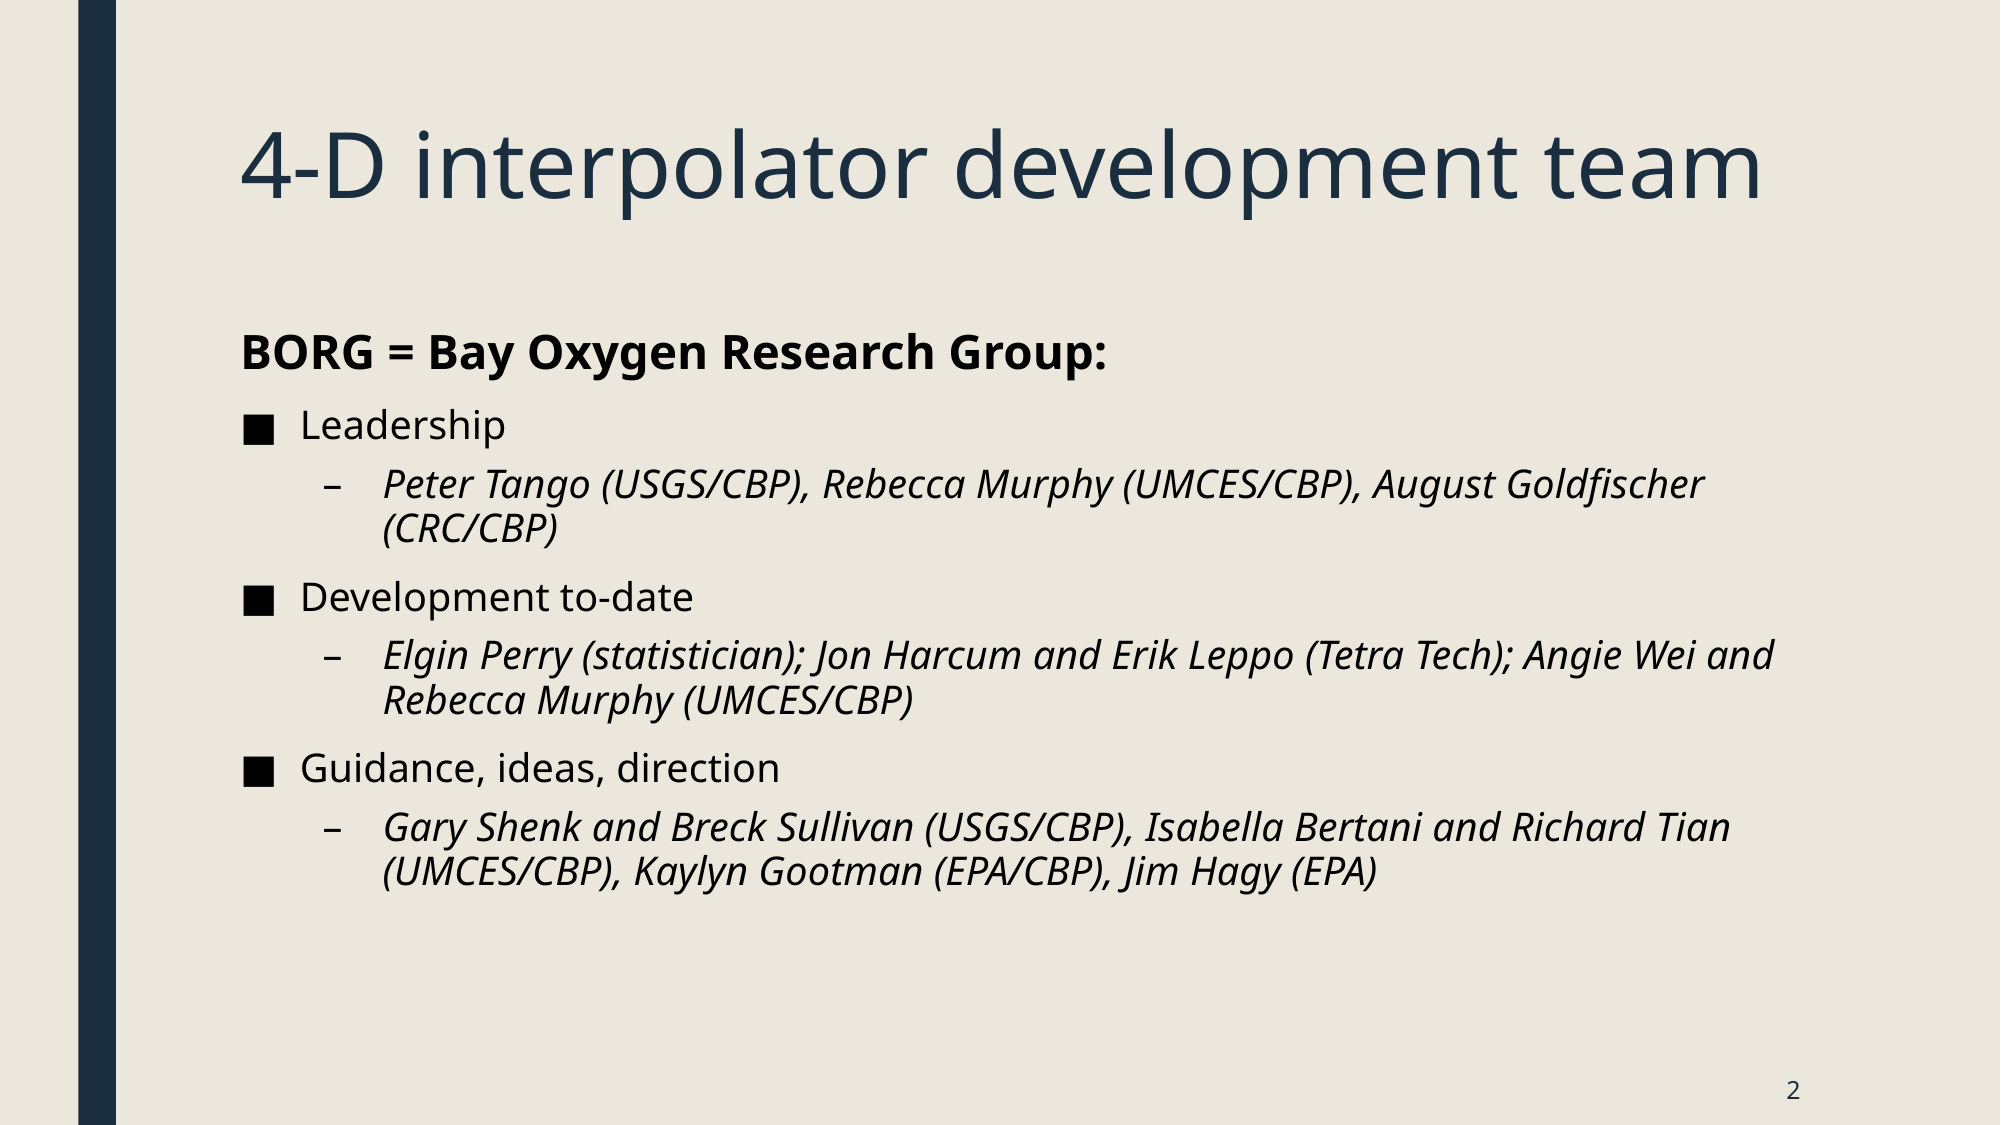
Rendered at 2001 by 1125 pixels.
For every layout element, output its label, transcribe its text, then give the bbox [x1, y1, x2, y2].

slide_number 2 [1553, 1058, 1816, 1125]
title 4-D interpolator development team [225, 112, 1800, 279]
list BORG = Bay Oxygen Research Group: Leadership Peter Tango (USGS/CBP), Rebecca Murphy (UMCES/CBP), August Goldfischer (CRC/CBP) Development to-date Elgin Perry (statistician); Jon Harcum and Erik Leppo (Tetra Tech); Angie Wei and Rebecca Murphy (UMCES/CBP) Guidance, ideas, direction Gary Shenk and Breck Sullivan (USGS/CBP), Isabella Bertani and Richard Tian (UMCES/CBP), Kaylyn Gootman (EPA/CBP), Jim Hagy (EPA) [225, 319, 1800, 907]
